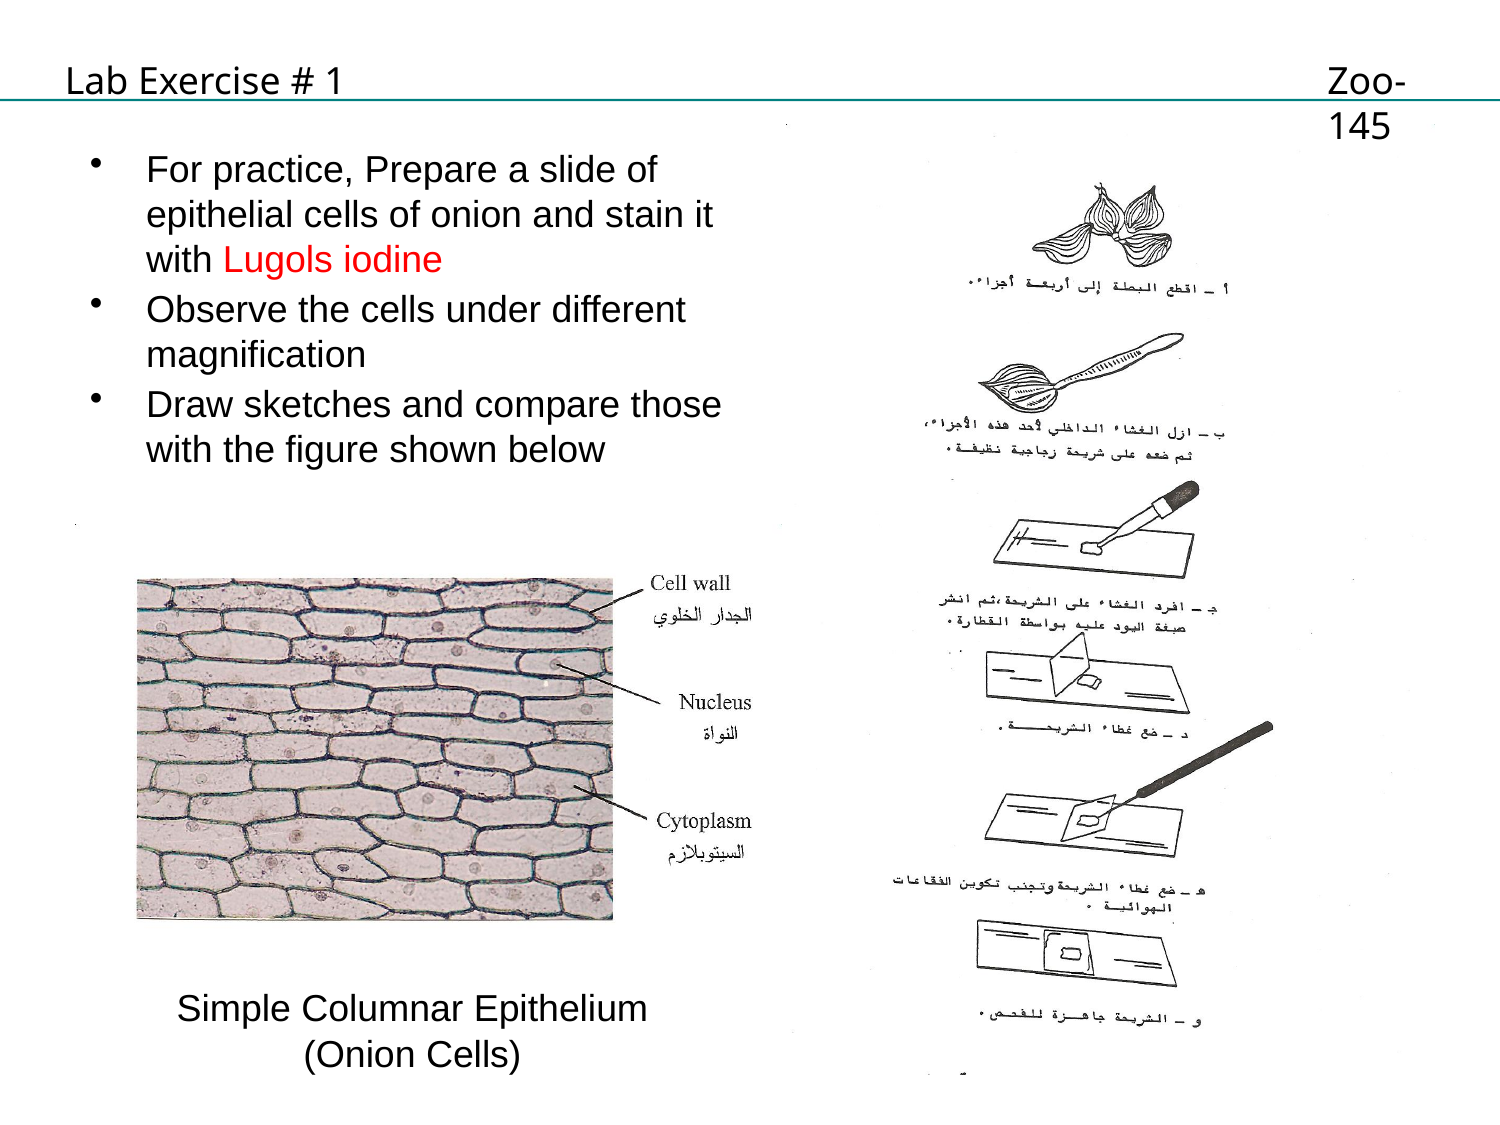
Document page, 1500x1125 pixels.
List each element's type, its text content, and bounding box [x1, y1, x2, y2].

picture [74, 524, 783, 978]
text_box Zoo- 145 [1312, 49, 1475, 100]
picture [786, 124, 1435, 1076]
text_box Lab Exercise # 1 [50, 100, 400, 110]
text_box Zoo- 145 [1312, 101, 1475, 155]
text_box Lab Exercise # 1 [50, 49, 400, 99]
text_box For practice, Prepare a slide of epithelial cells of onion and stain it with Lugols iodine Observe the cells under different magnification Draw sketches and compare those with the figure shown below [74, 137, 738, 524]
text_box Simple Columnar Epithelium (Onion Cells) [50, 987, 775, 1083]
